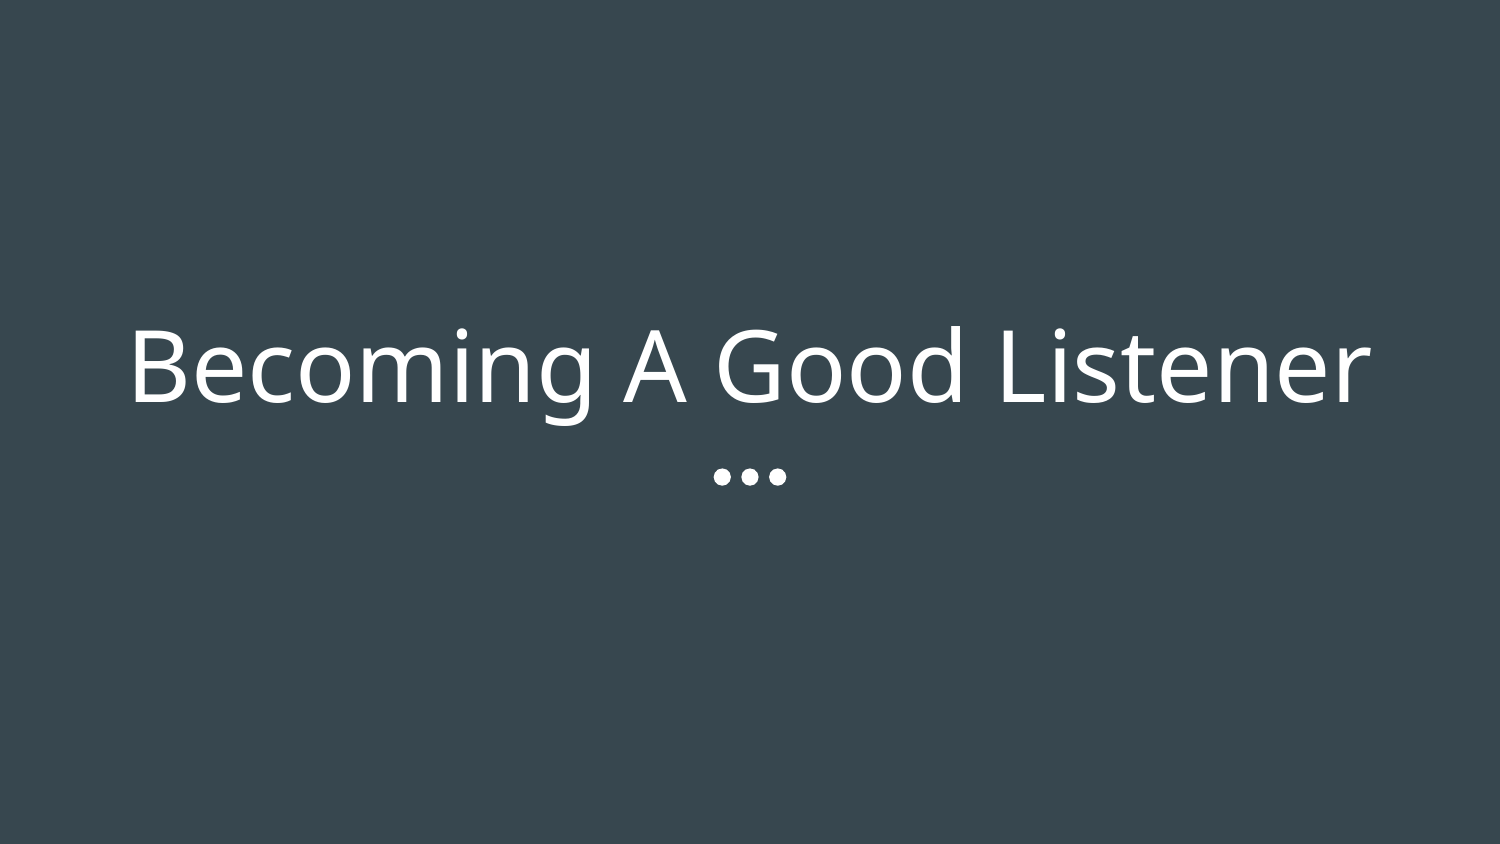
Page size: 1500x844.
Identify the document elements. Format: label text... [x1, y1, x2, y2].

title Becoming A Good Listener [110, 162, 1390, 447]
